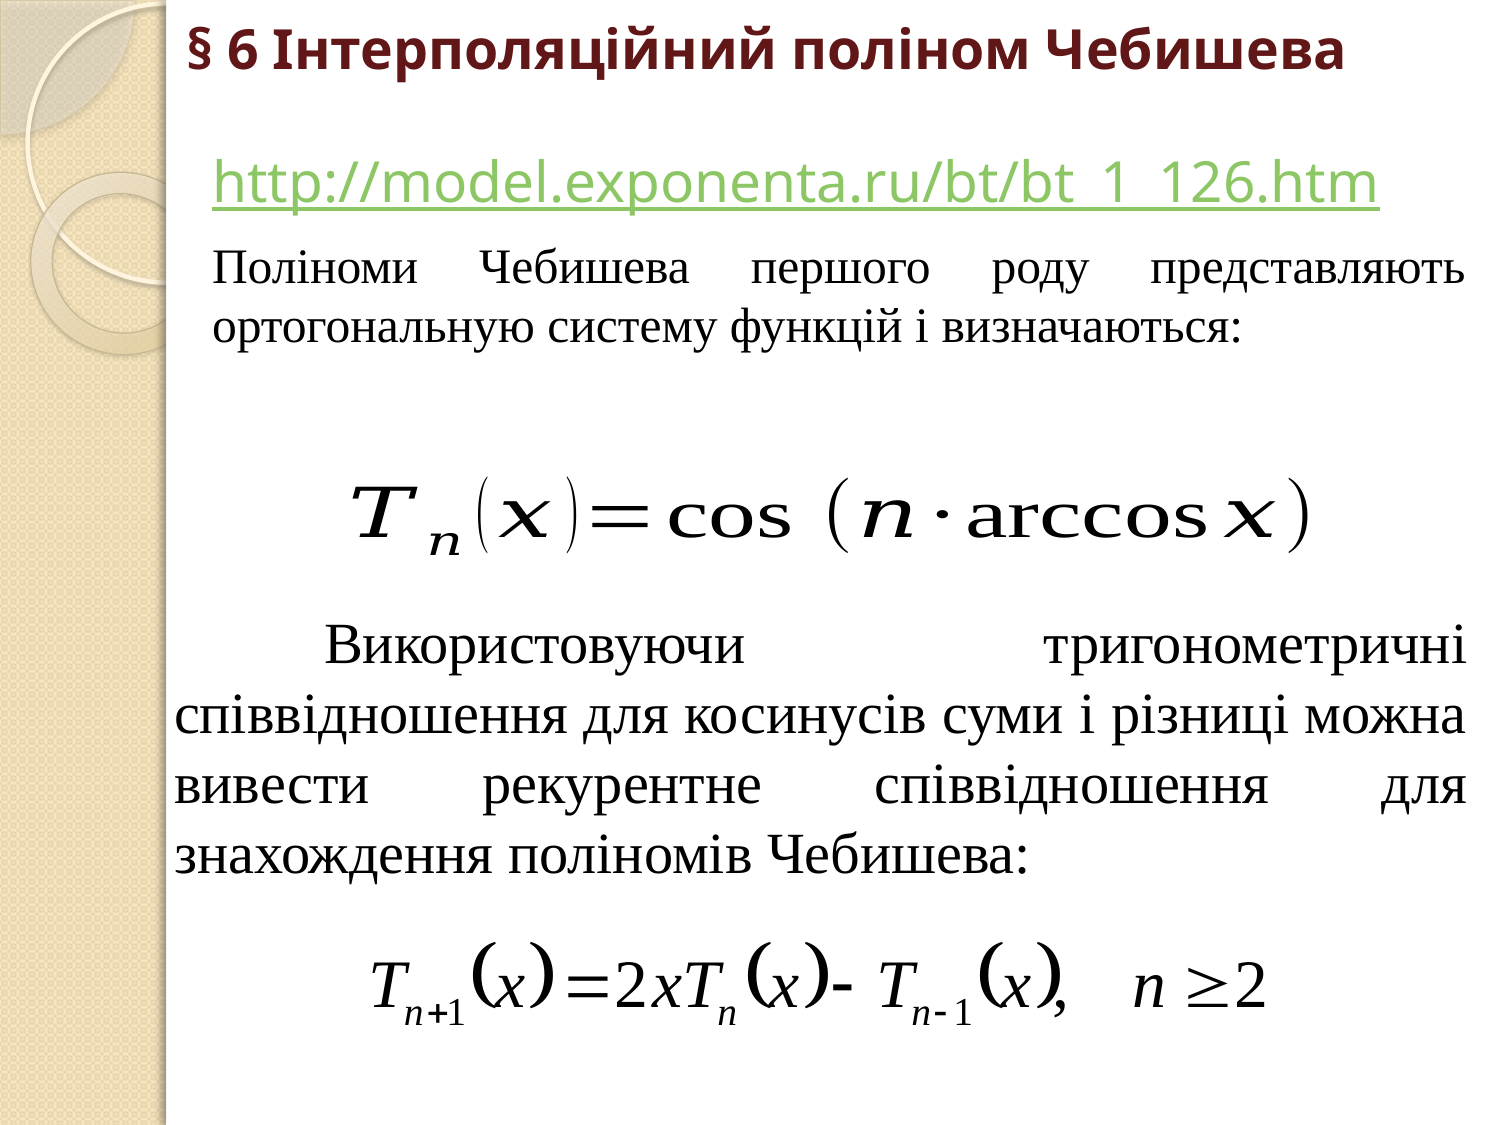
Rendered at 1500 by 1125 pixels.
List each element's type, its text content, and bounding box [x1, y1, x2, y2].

title § 6 Інтерполяційний поліном Чебишева [171, 0, 1402, 95]
text_box Використовуючи тригонометричні співвідношення для косинусів суми і різниці можна вивести рекурентне співвідношення для знахождення поліномів Чебишева: [159, 597, 1483, 893]
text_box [362, 939, 1280, 1042]
list http://model.exponenta.ru/bt/bt_1_126.htm Поліноми Чебишева першого роду представляють ортогональную систему функцій і визначаються: [185, 138, 1481, 452]
